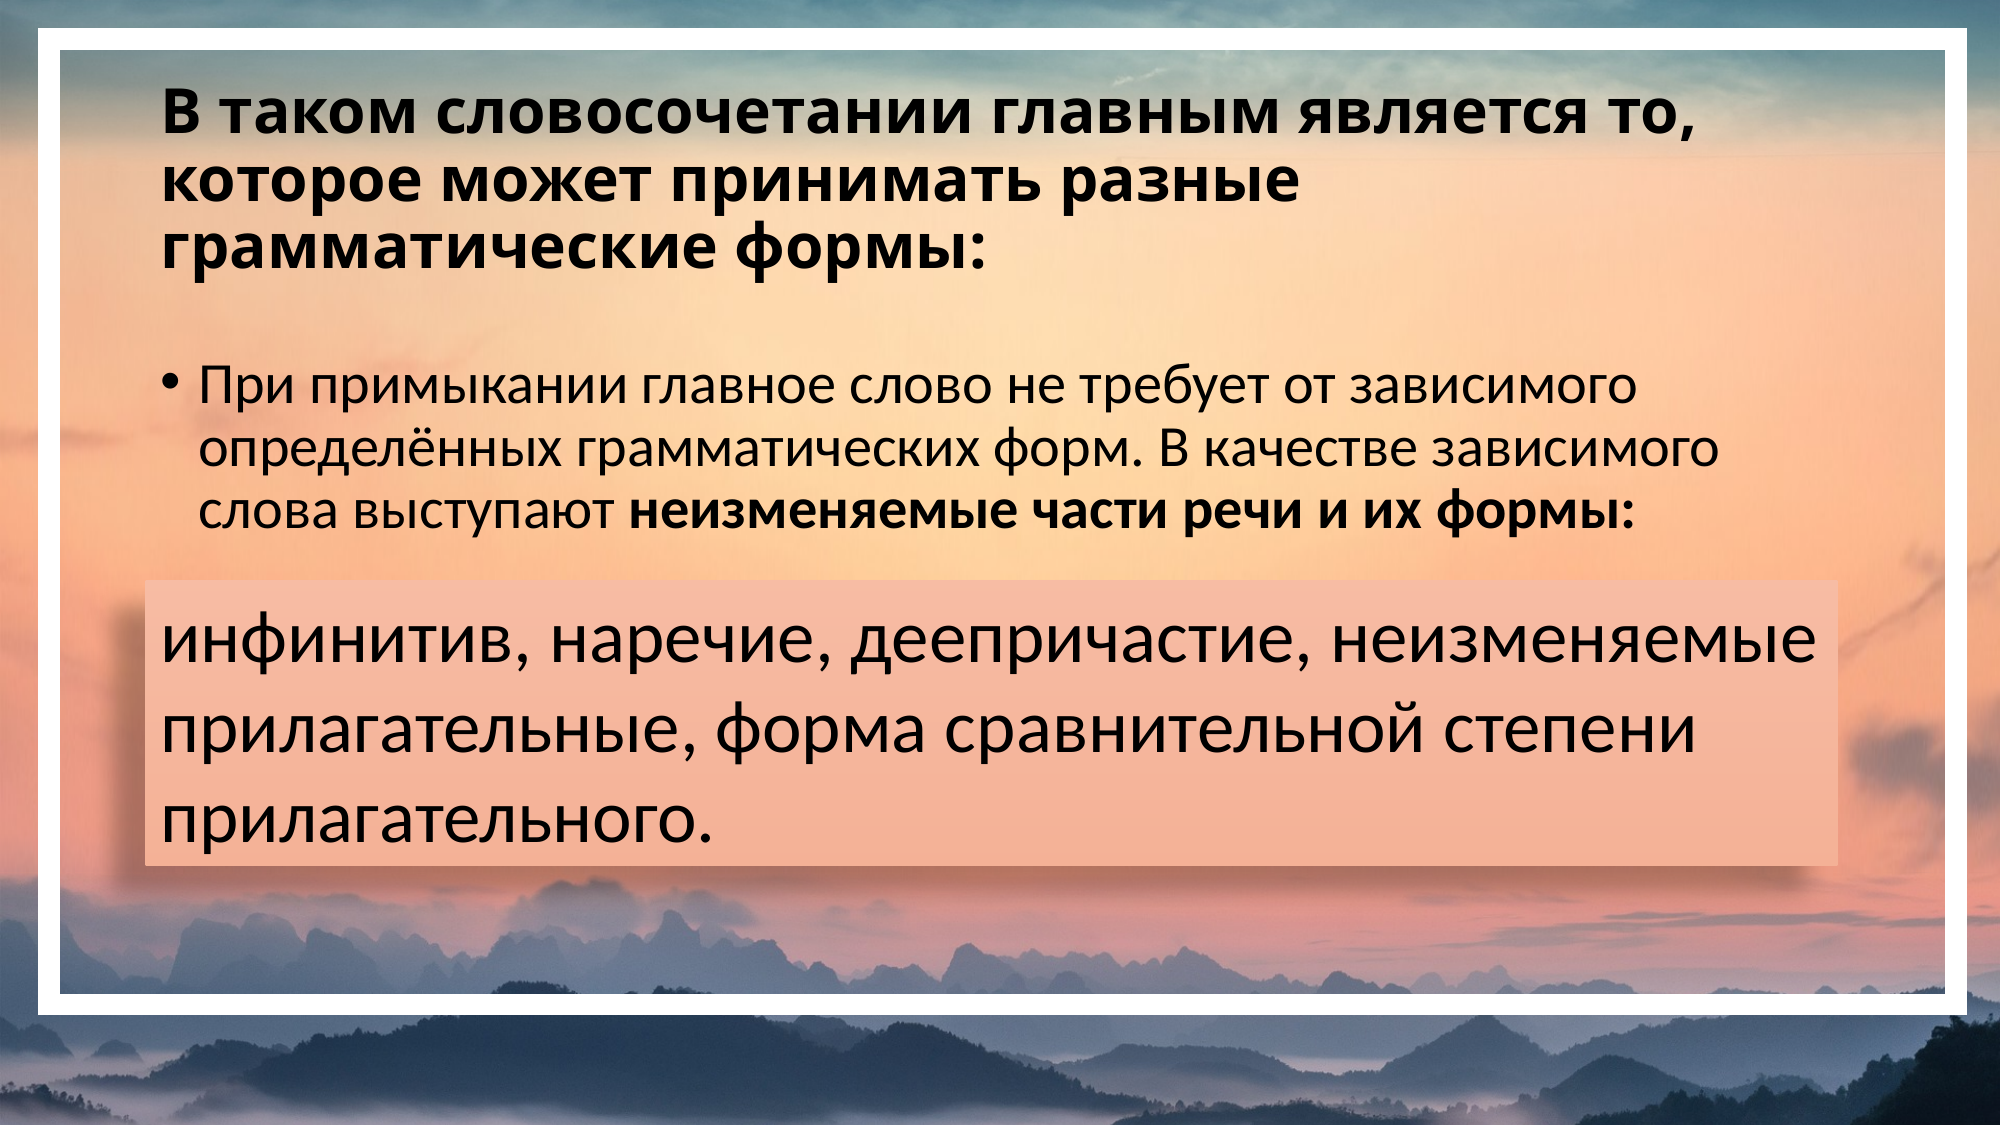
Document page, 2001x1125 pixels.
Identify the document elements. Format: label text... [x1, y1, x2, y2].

list При примыкании главное слово не требует от зависимого определённых грамматических форм. В качестве зависимого слова выступают неизменяемые части речи и их формы: [145, 345, 1871, 1060]
picture [0, 0, 2000, 1125]
title В таком словосочетании главным является то, которое может принимать разные грамматические формы: [145, 72, 1942, 290]
text_box инфинитив, наречие, деепричастие, неизменяемые прилагательные, форма сравнительной степени прилагательного. [145, 580, 1838, 866]
